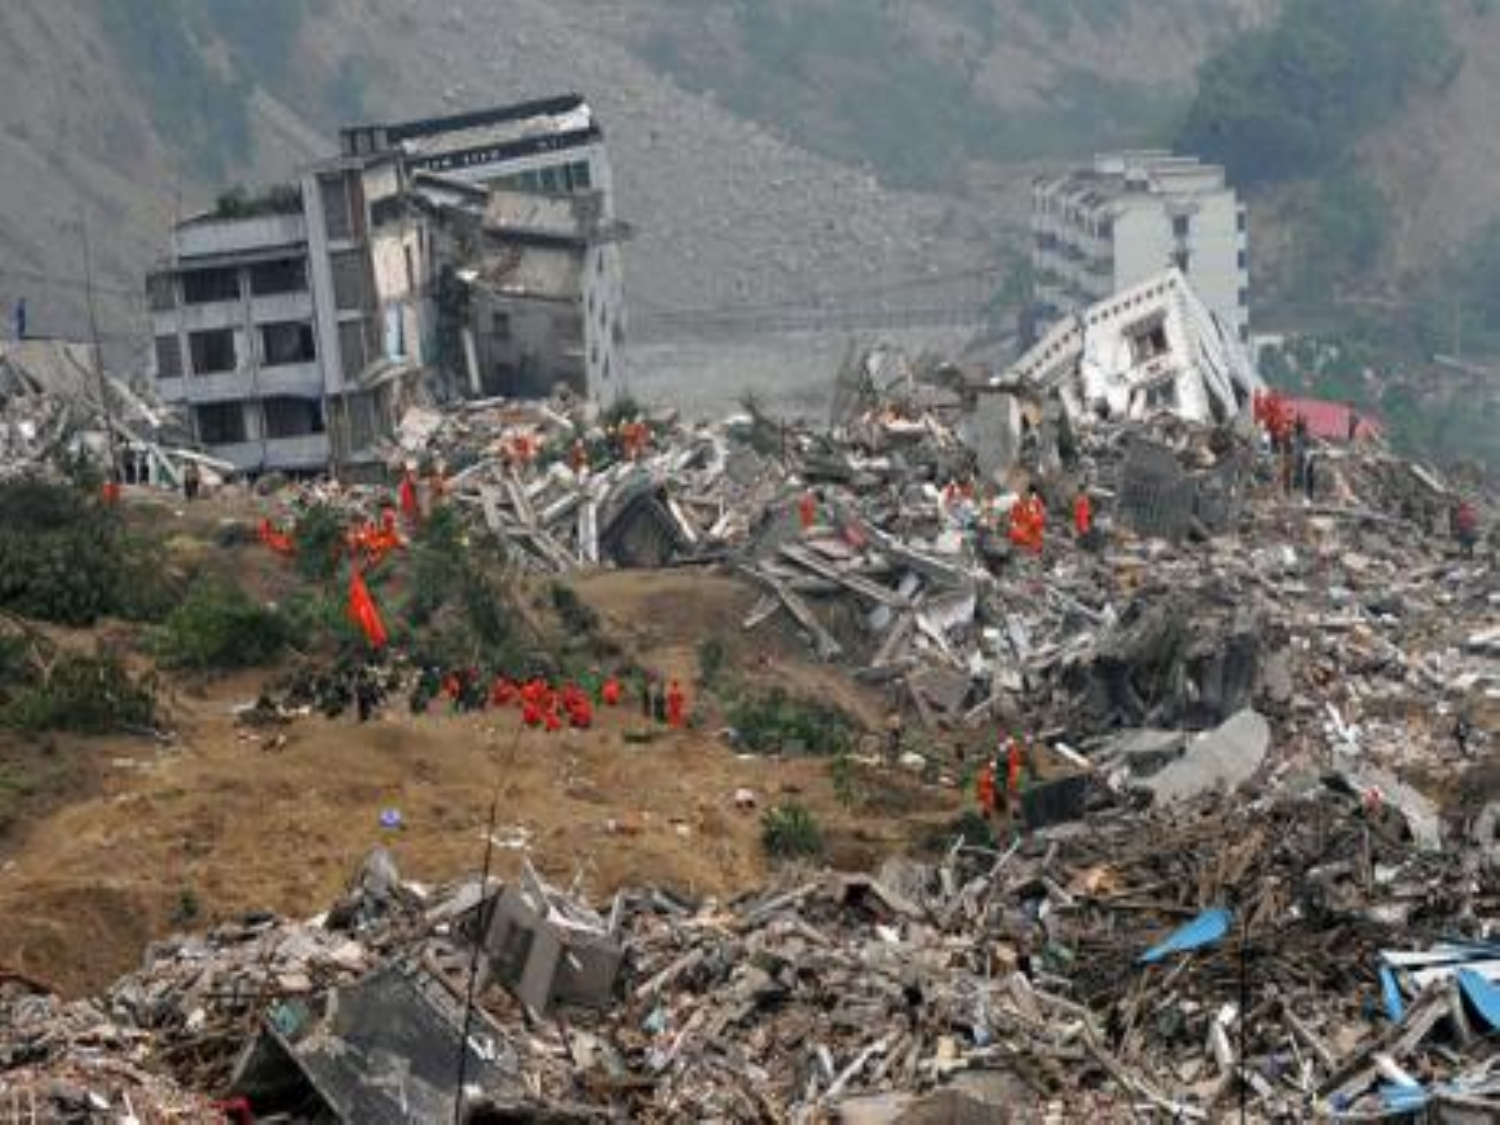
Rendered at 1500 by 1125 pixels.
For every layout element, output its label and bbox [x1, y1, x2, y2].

list [0, 0, 1500, 1125]
